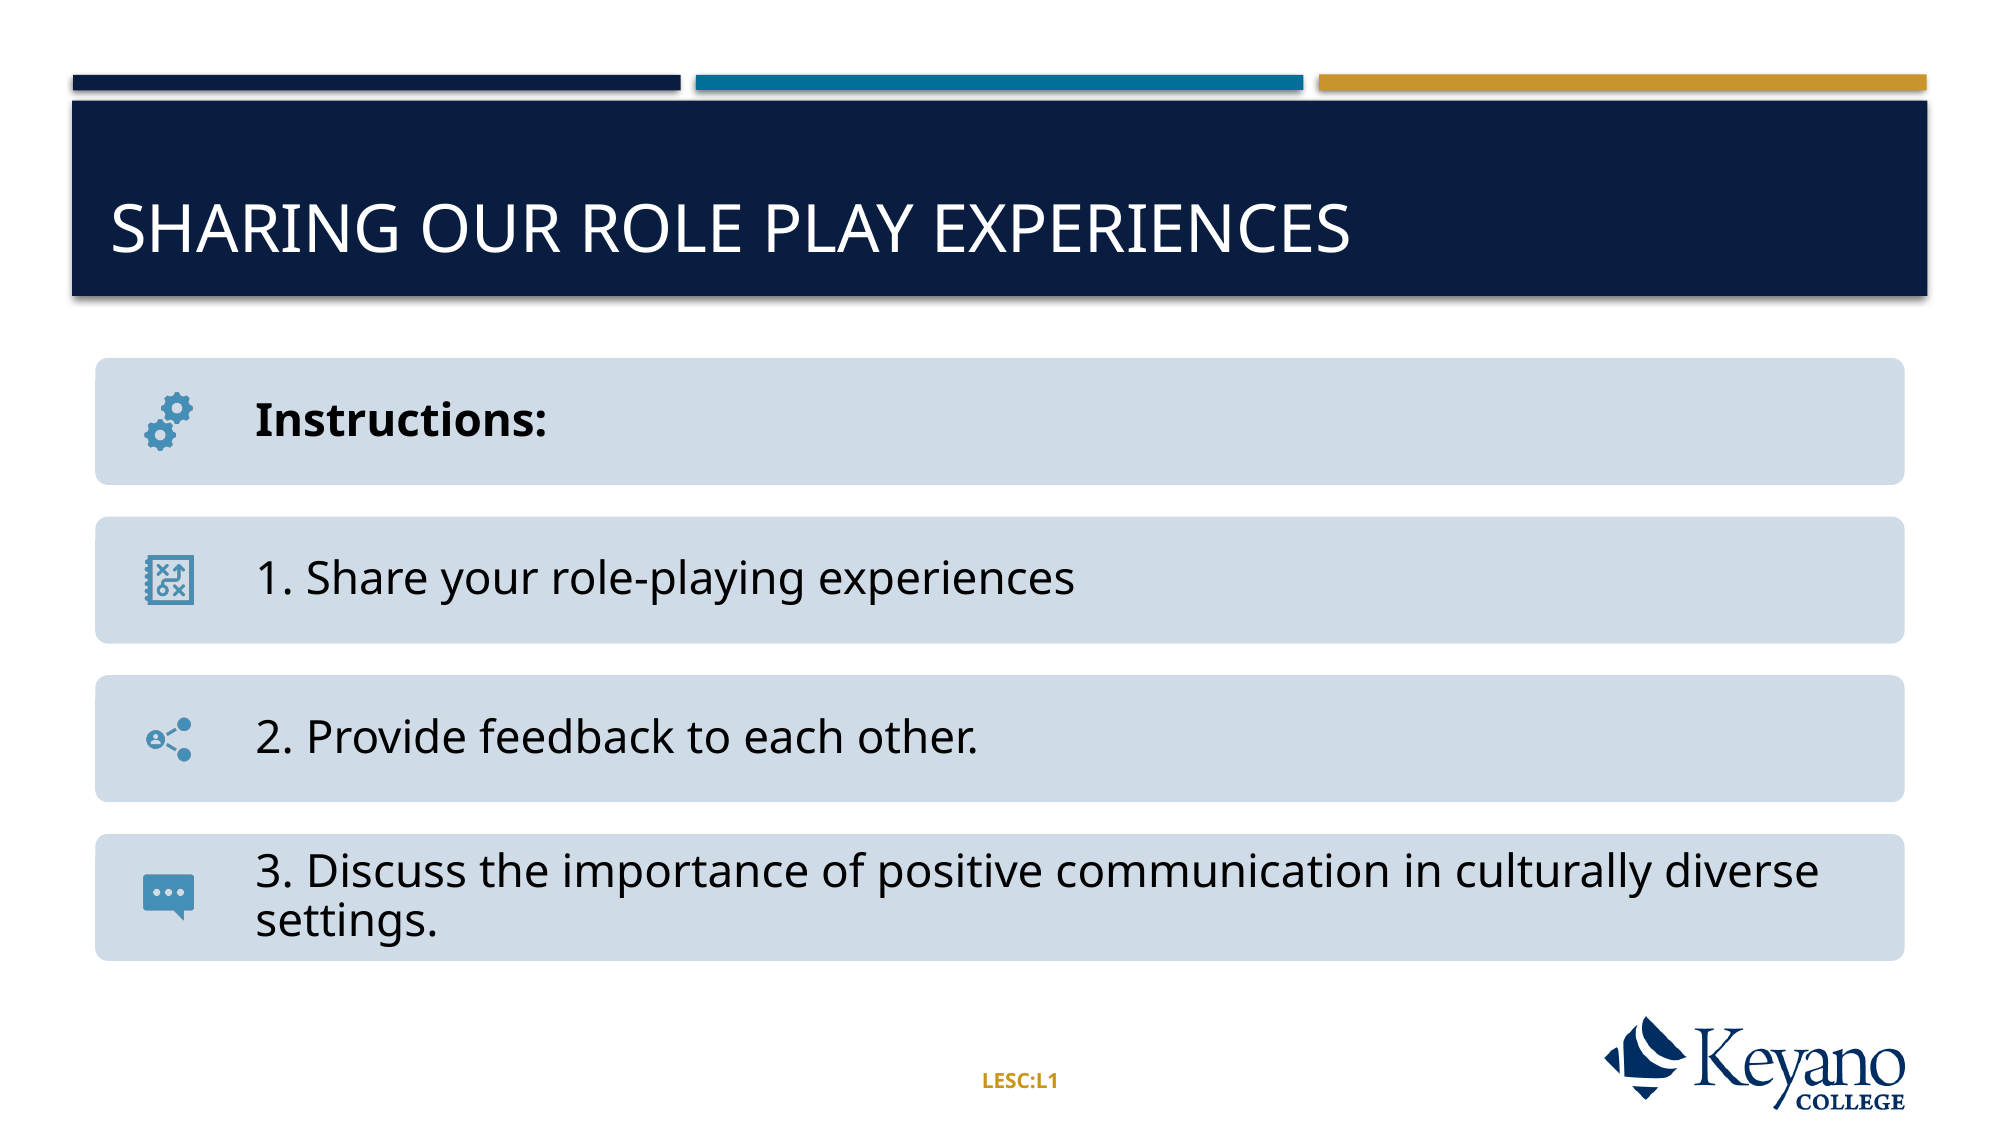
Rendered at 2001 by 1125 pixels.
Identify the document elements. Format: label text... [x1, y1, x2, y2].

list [94, 357, 1906, 962]
title Sharing Our Role Play Experiences [95, 123, 1905, 274]
footer LESC:L1 [800, 1050, 1241, 1110]
picture [1604, 1016, 1905, 1110]
